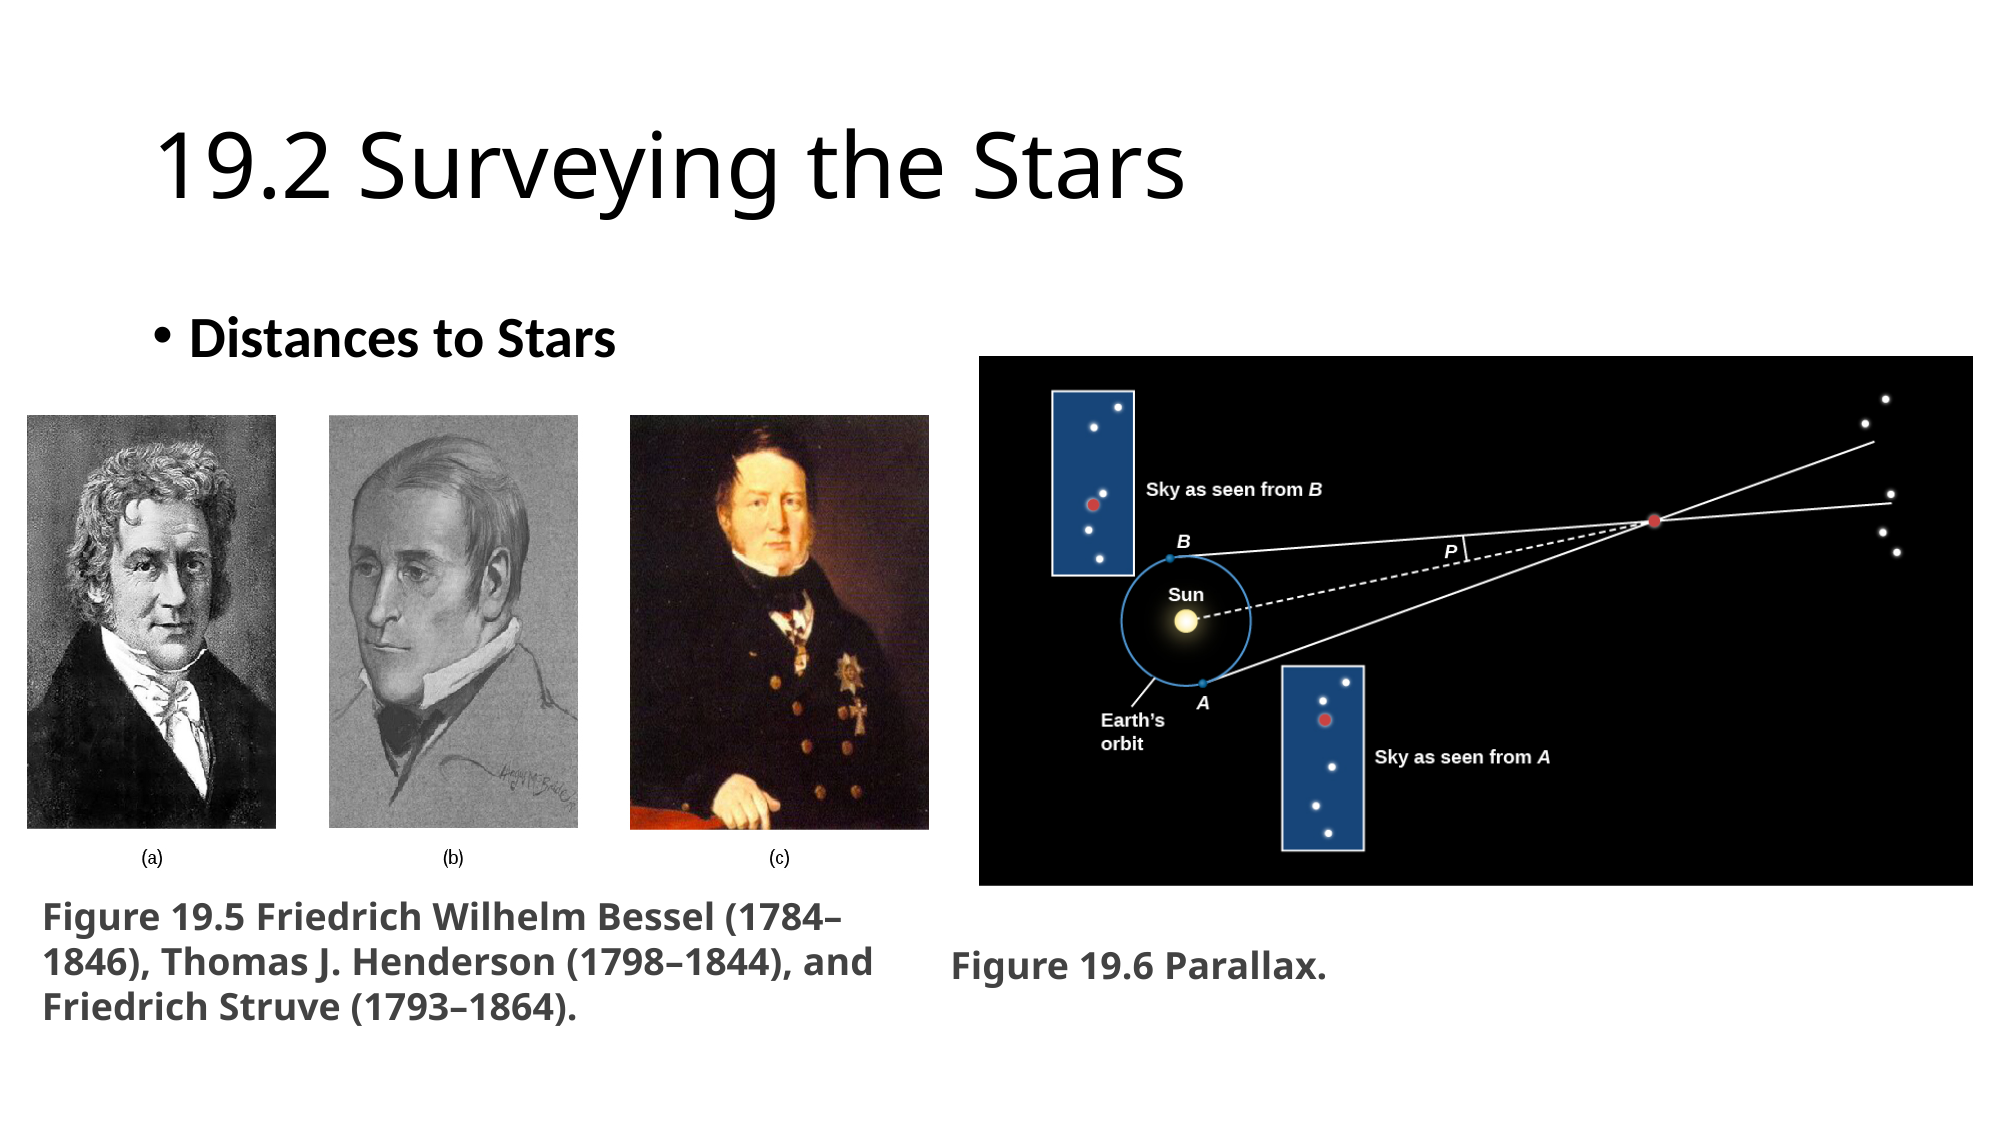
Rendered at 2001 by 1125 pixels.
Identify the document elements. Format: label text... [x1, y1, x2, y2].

title 19.2 Surveying the Stars [137, 59, 1863, 278]
list Distances to Stars [137, 299, 1863, 401]
text_box Figure 19.5 Friedrich Wilhelm Bessel (1784–1846), Thomas J. Henderson (1798–1844), and Friedrich Struve (1793–1864). [27, 885, 929, 1036]
text_box Figure 19.6 Parallax. [935, 934, 1343, 994]
picture [27, 415, 929, 871]
picture [979, 356, 1973, 886]
